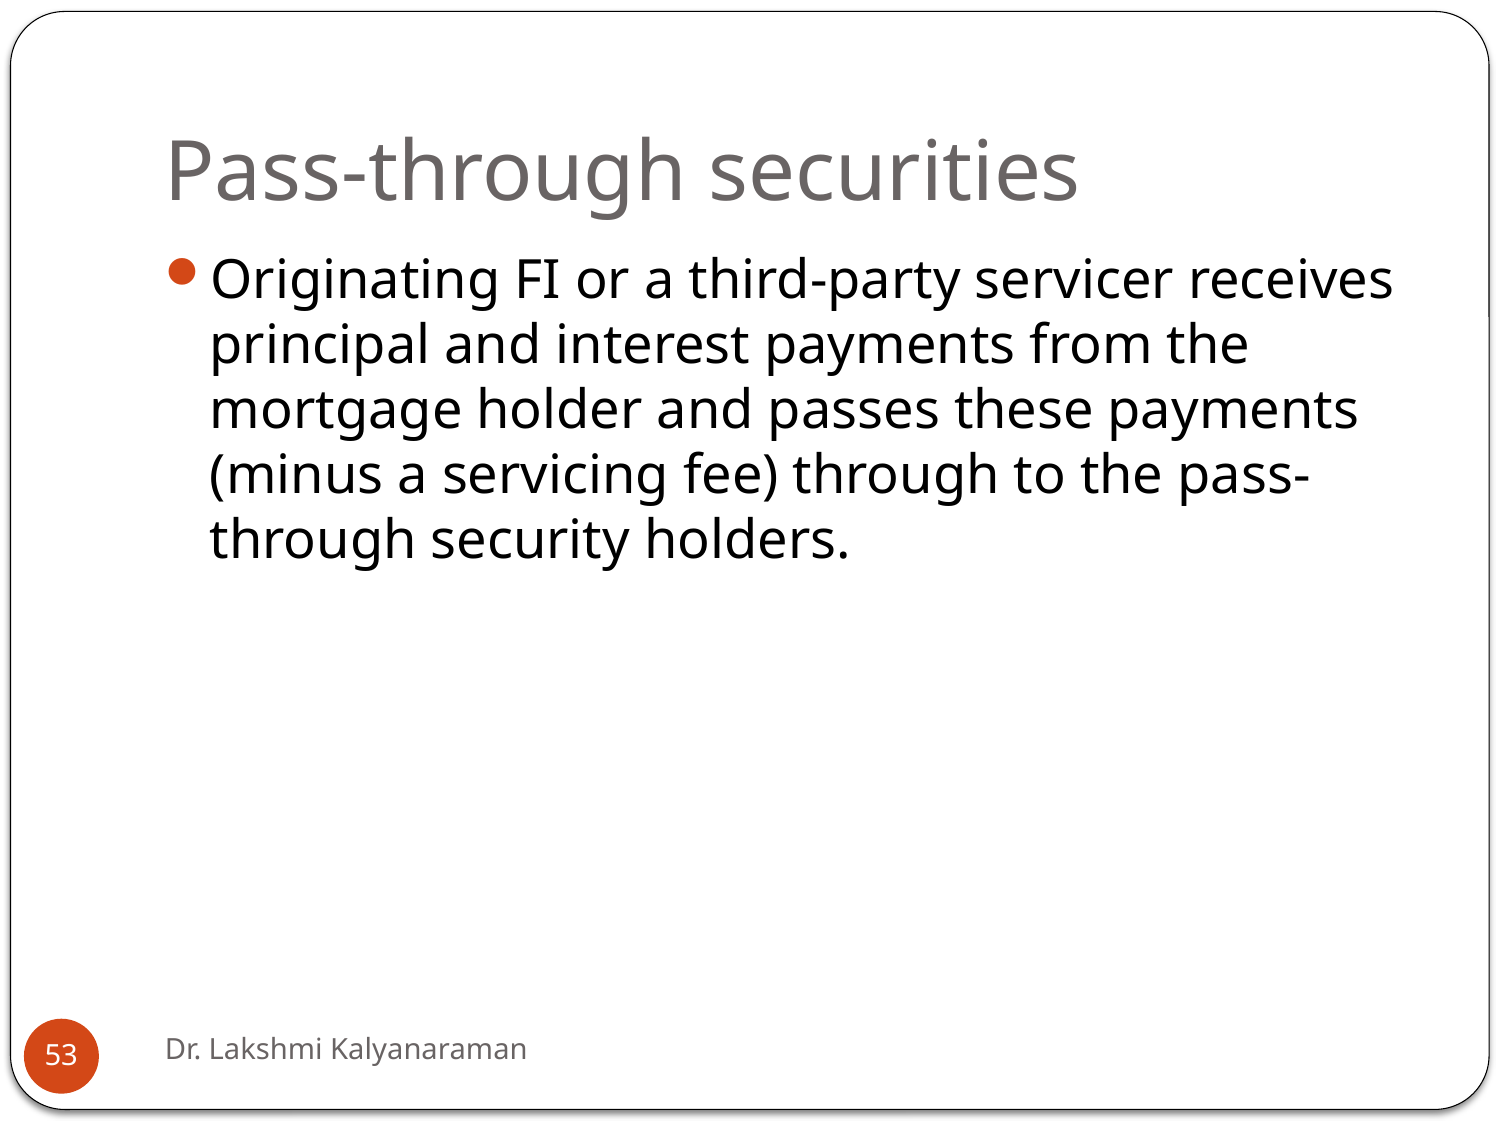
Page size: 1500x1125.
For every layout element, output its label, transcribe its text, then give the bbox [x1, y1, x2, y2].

title Pass-through securities [150, 45, 1425, 233]
slide_number 53 [23, 1018, 99, 1094]
list Originating FI or a third-party servicer receives principal and interest payments from the mortgage holder and passes these payments (minus a servicing fee) through to the pass-through security holders. [150, 237, 1425, 988]
footer Dr. Lakshmi Kalyanaraman [150, 1012, 800, 1088]
